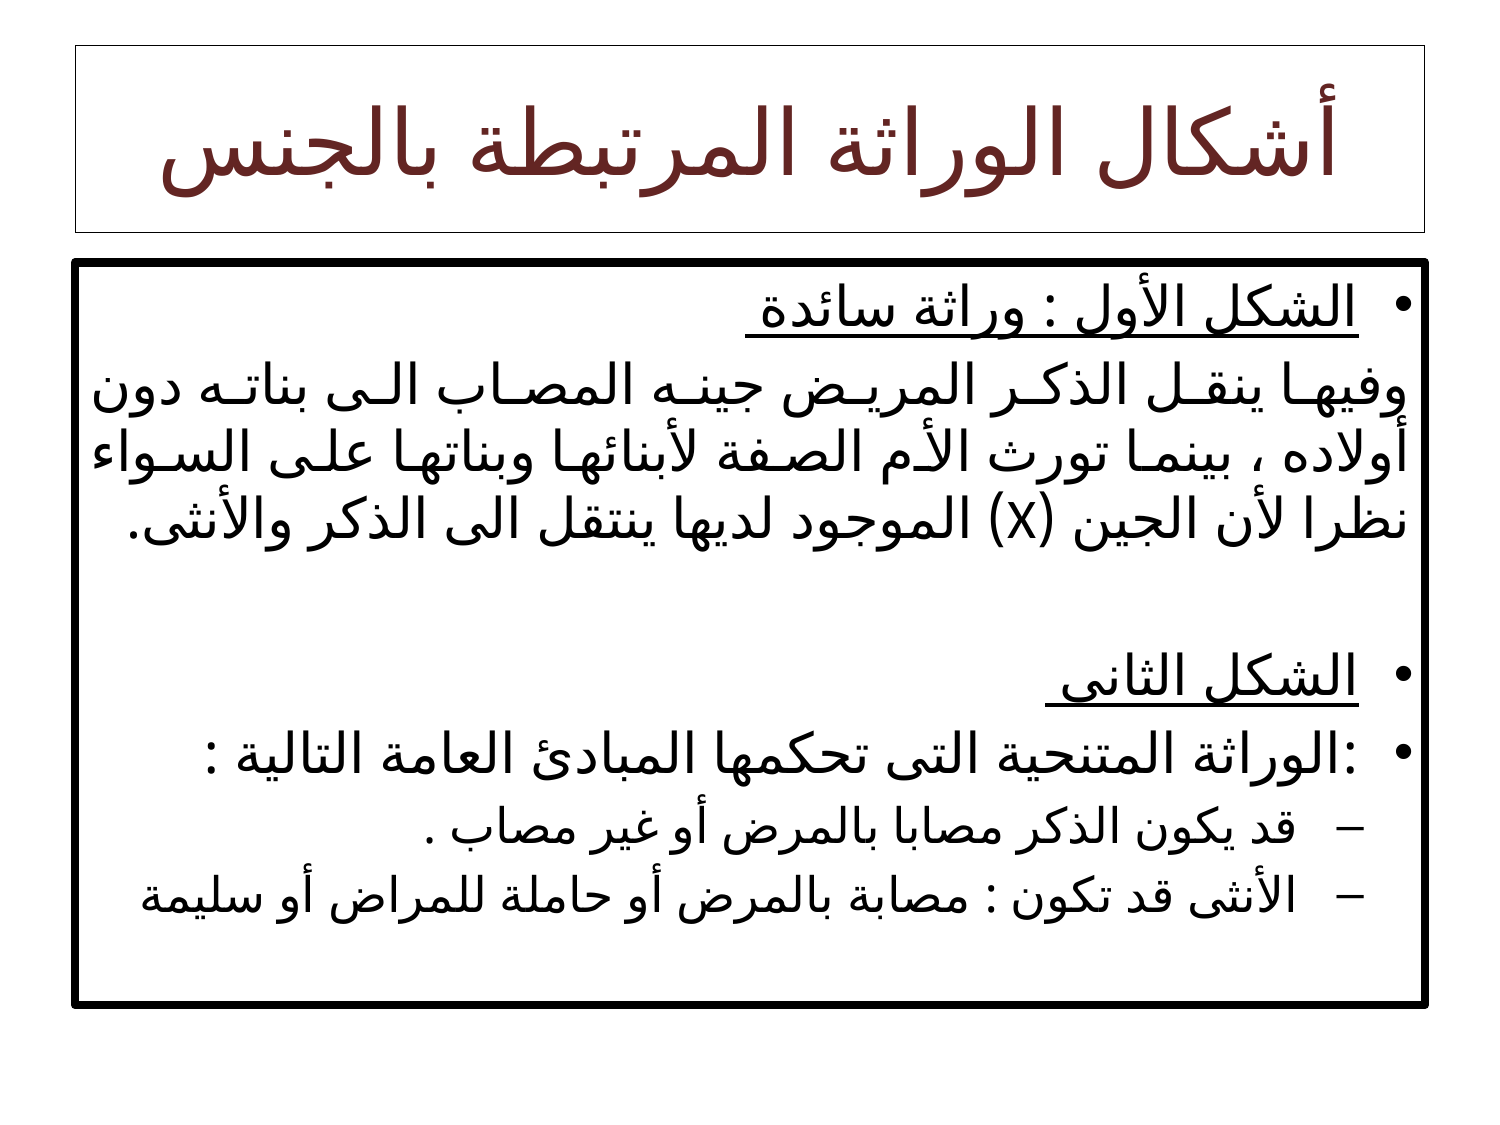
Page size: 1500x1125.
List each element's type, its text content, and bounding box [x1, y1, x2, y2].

list الشكل الأول : وراثة سائدة وفيها ينقل الذكر المريض جينه المصاب الى بناته دون أولاده ، بينما تورث الأم الصفة لأبنائها وبناتها على السواء نظرا لأن الجين (X) الموجود لديها ينتقل الى الذكر والأنثى. الشكل الثانى :الوراثة المتنحية التى تحكمها المبادئ العامة التالية : قد يكون الذكر مصابا بالمرض أو غير مصاب . الأنثى قد تكون : مصابة بالمرض أو حاملة للمراض أو سليمة [75, 262, 1425, 1005]
title أشكال الوراثة المرتبطة بالجنس [75, 45, 1425, 233]
